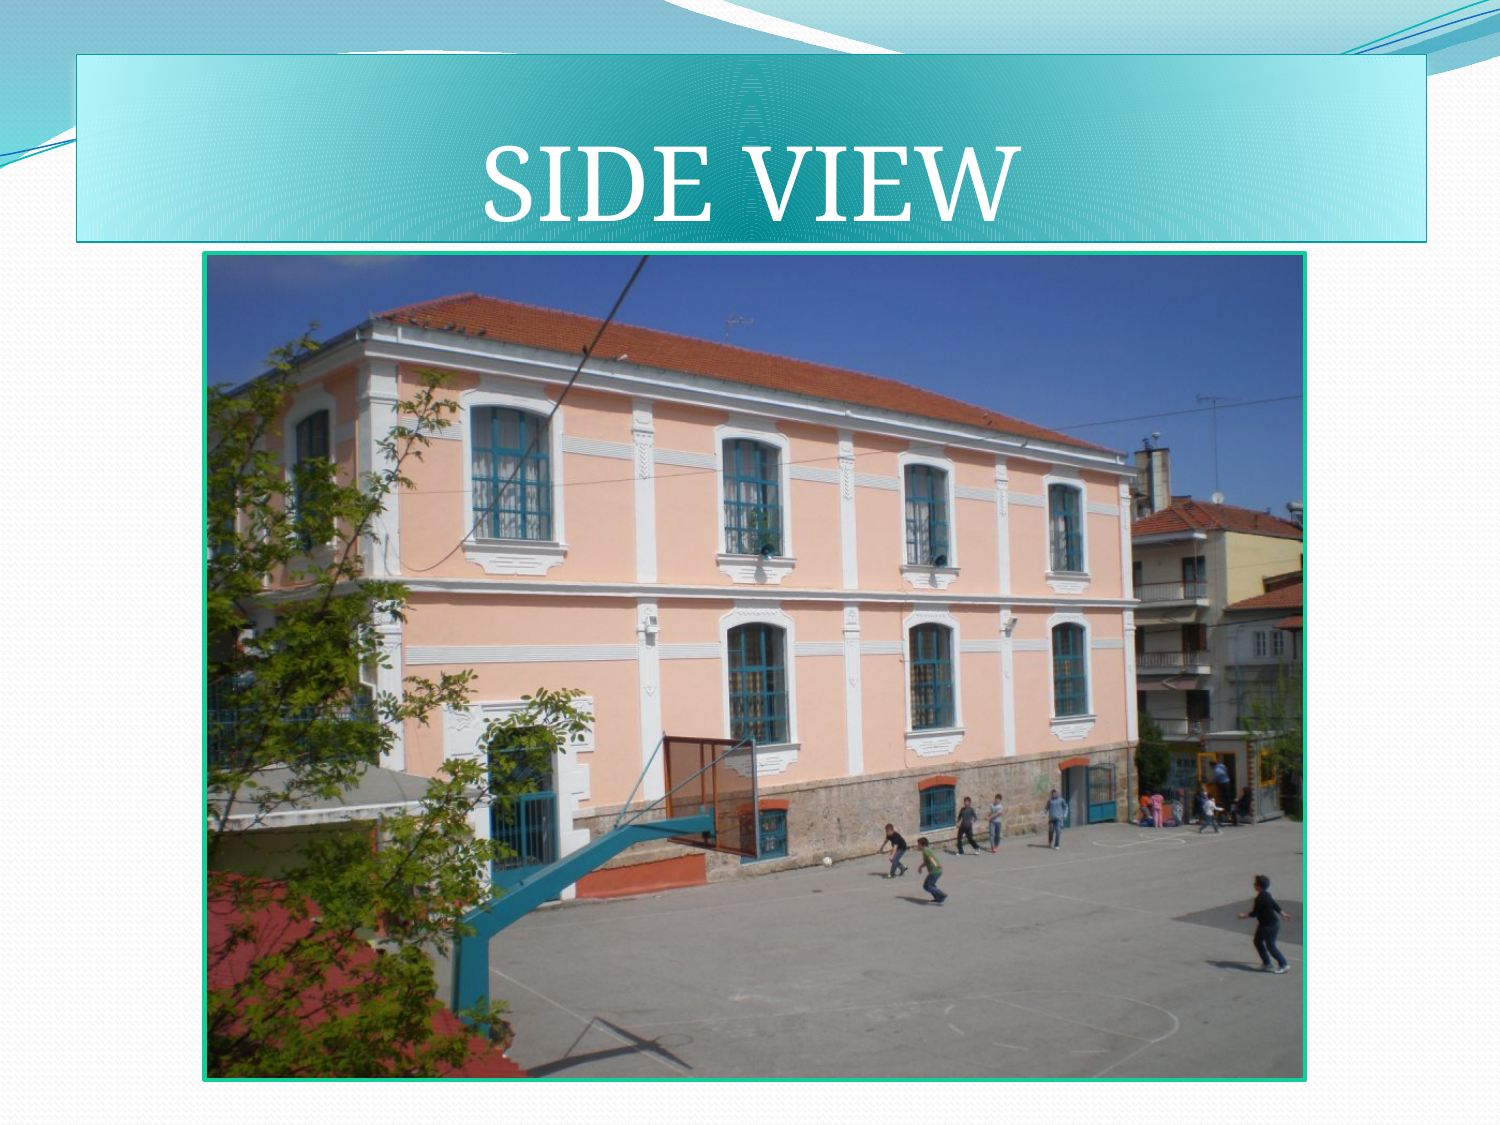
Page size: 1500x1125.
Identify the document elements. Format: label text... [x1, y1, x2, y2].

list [206, 255, 1304, 1078]
title SIDE VIEW [76, 54, 1427, 243]
